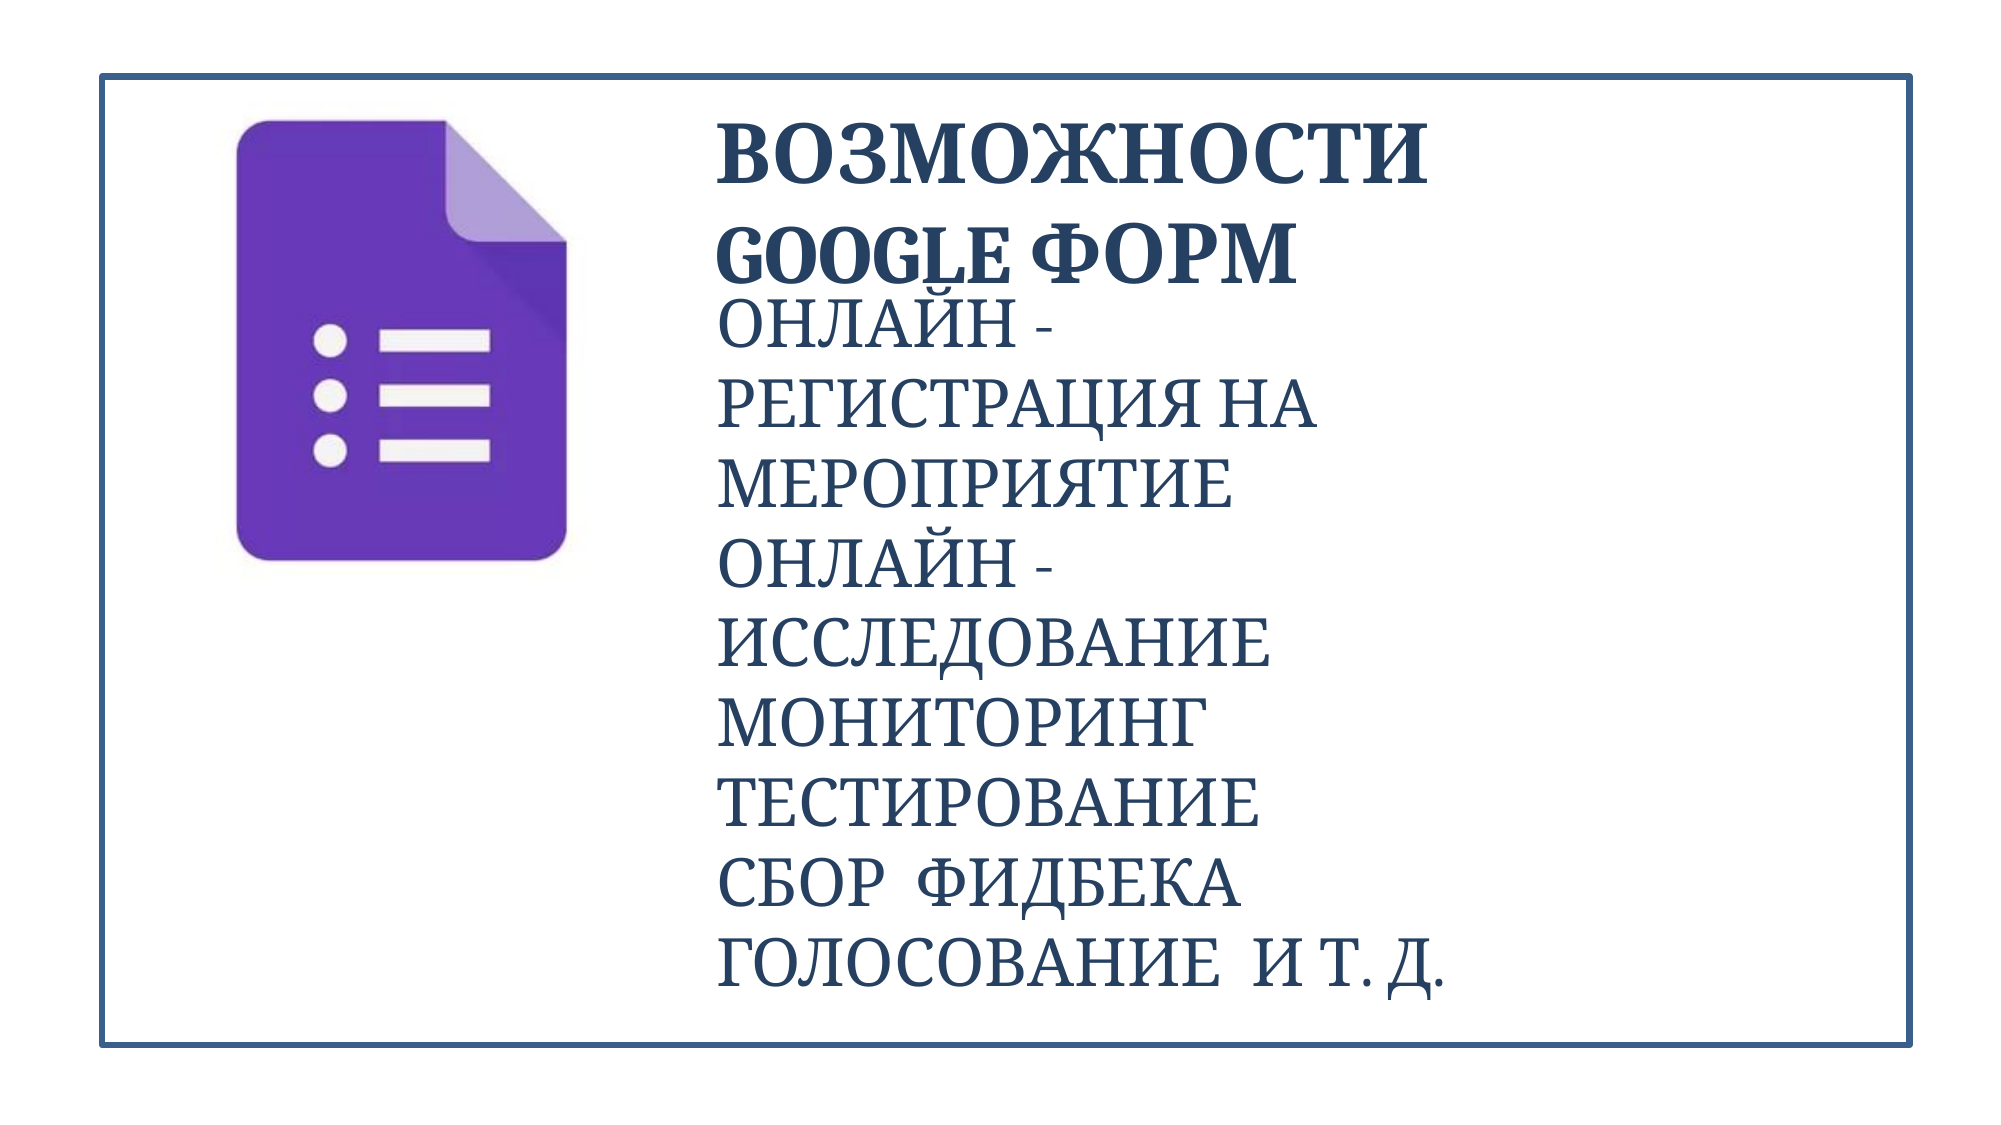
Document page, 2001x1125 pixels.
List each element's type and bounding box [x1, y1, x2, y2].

text_box [100, 74, 1912, 1047]
picture [137, 76, 666, 605]
